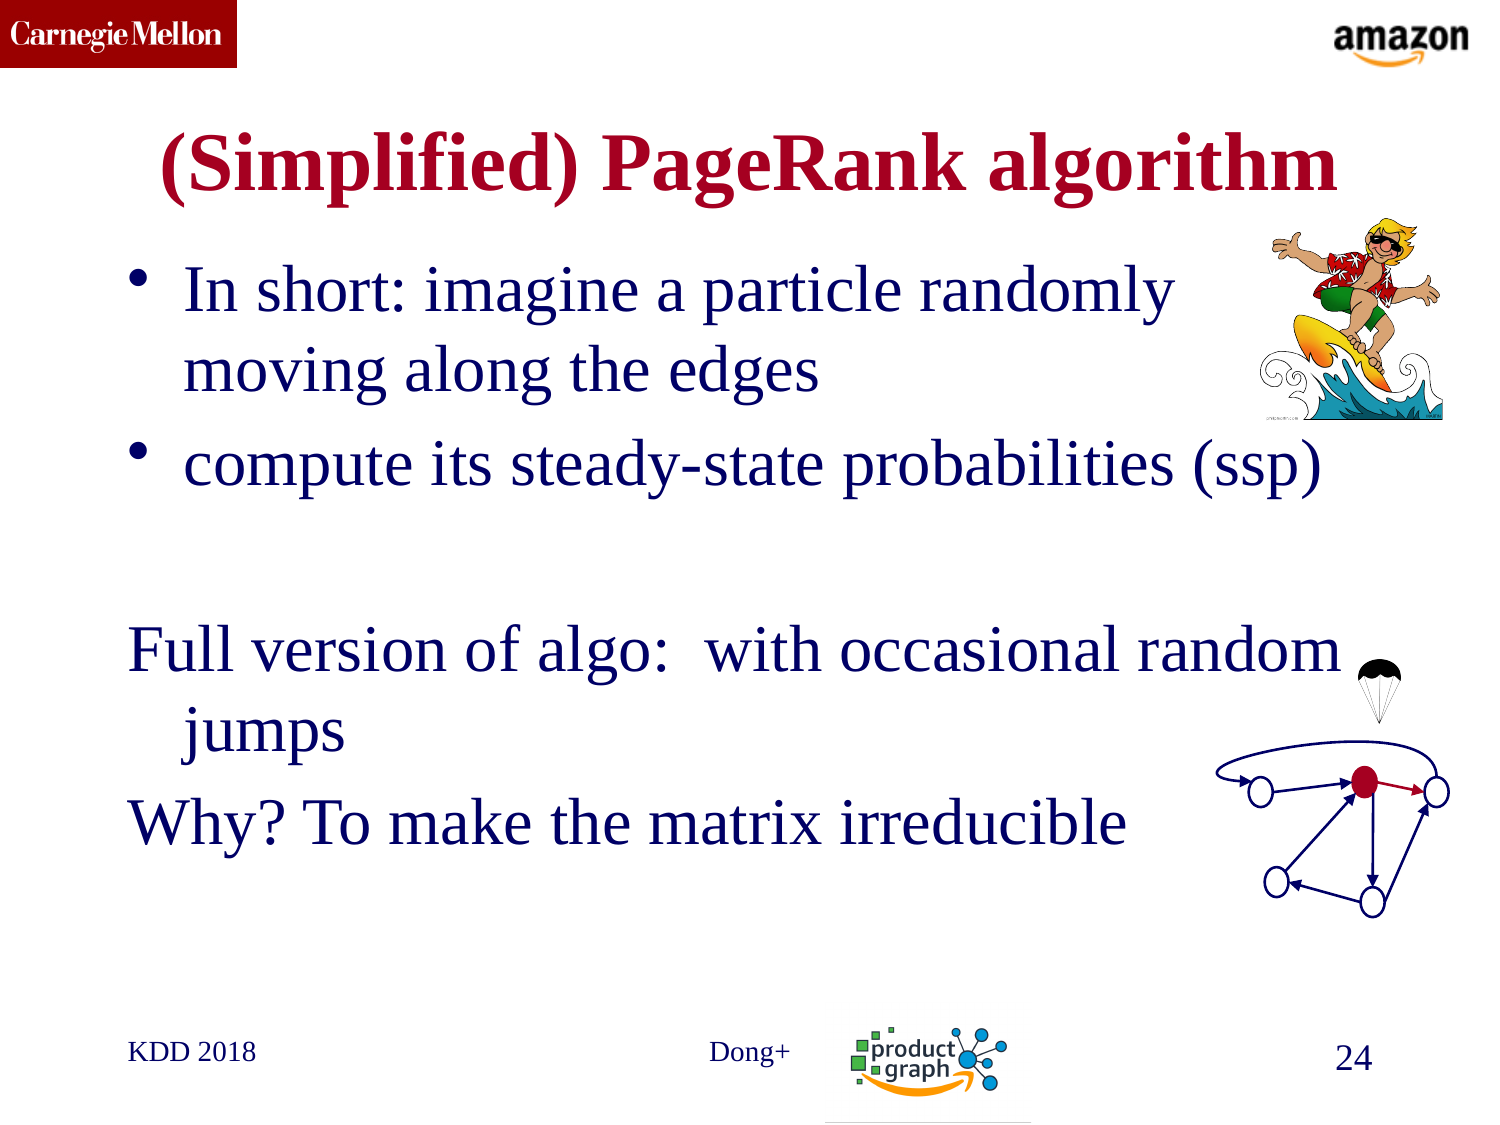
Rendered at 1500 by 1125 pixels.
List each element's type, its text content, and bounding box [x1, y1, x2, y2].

slide_number KDD 2018 [112, 1024, 426, 1101]
title (Simplified) PageRank algorithm [112, 99, 1388, 213]
picture [1322, 4, 1484, 88]
list In short: imagine a particle randomly moving along the edges compute its steady-state probabilities (ssp) Full version of algo: with occasional random jumps Why? To make the matrix irreducible [112, 237, 1388, 1001]
slide_number 24 [1074, 1024, 1388, 1101]
picture [1358, 659, 1401, 724]
picture [1256, 212, 1449, 425]
picture [0, 0, 237, 68]
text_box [1248, 766, 1449, 918]
footer Dong+ [512, 1024, 988, 1101]
